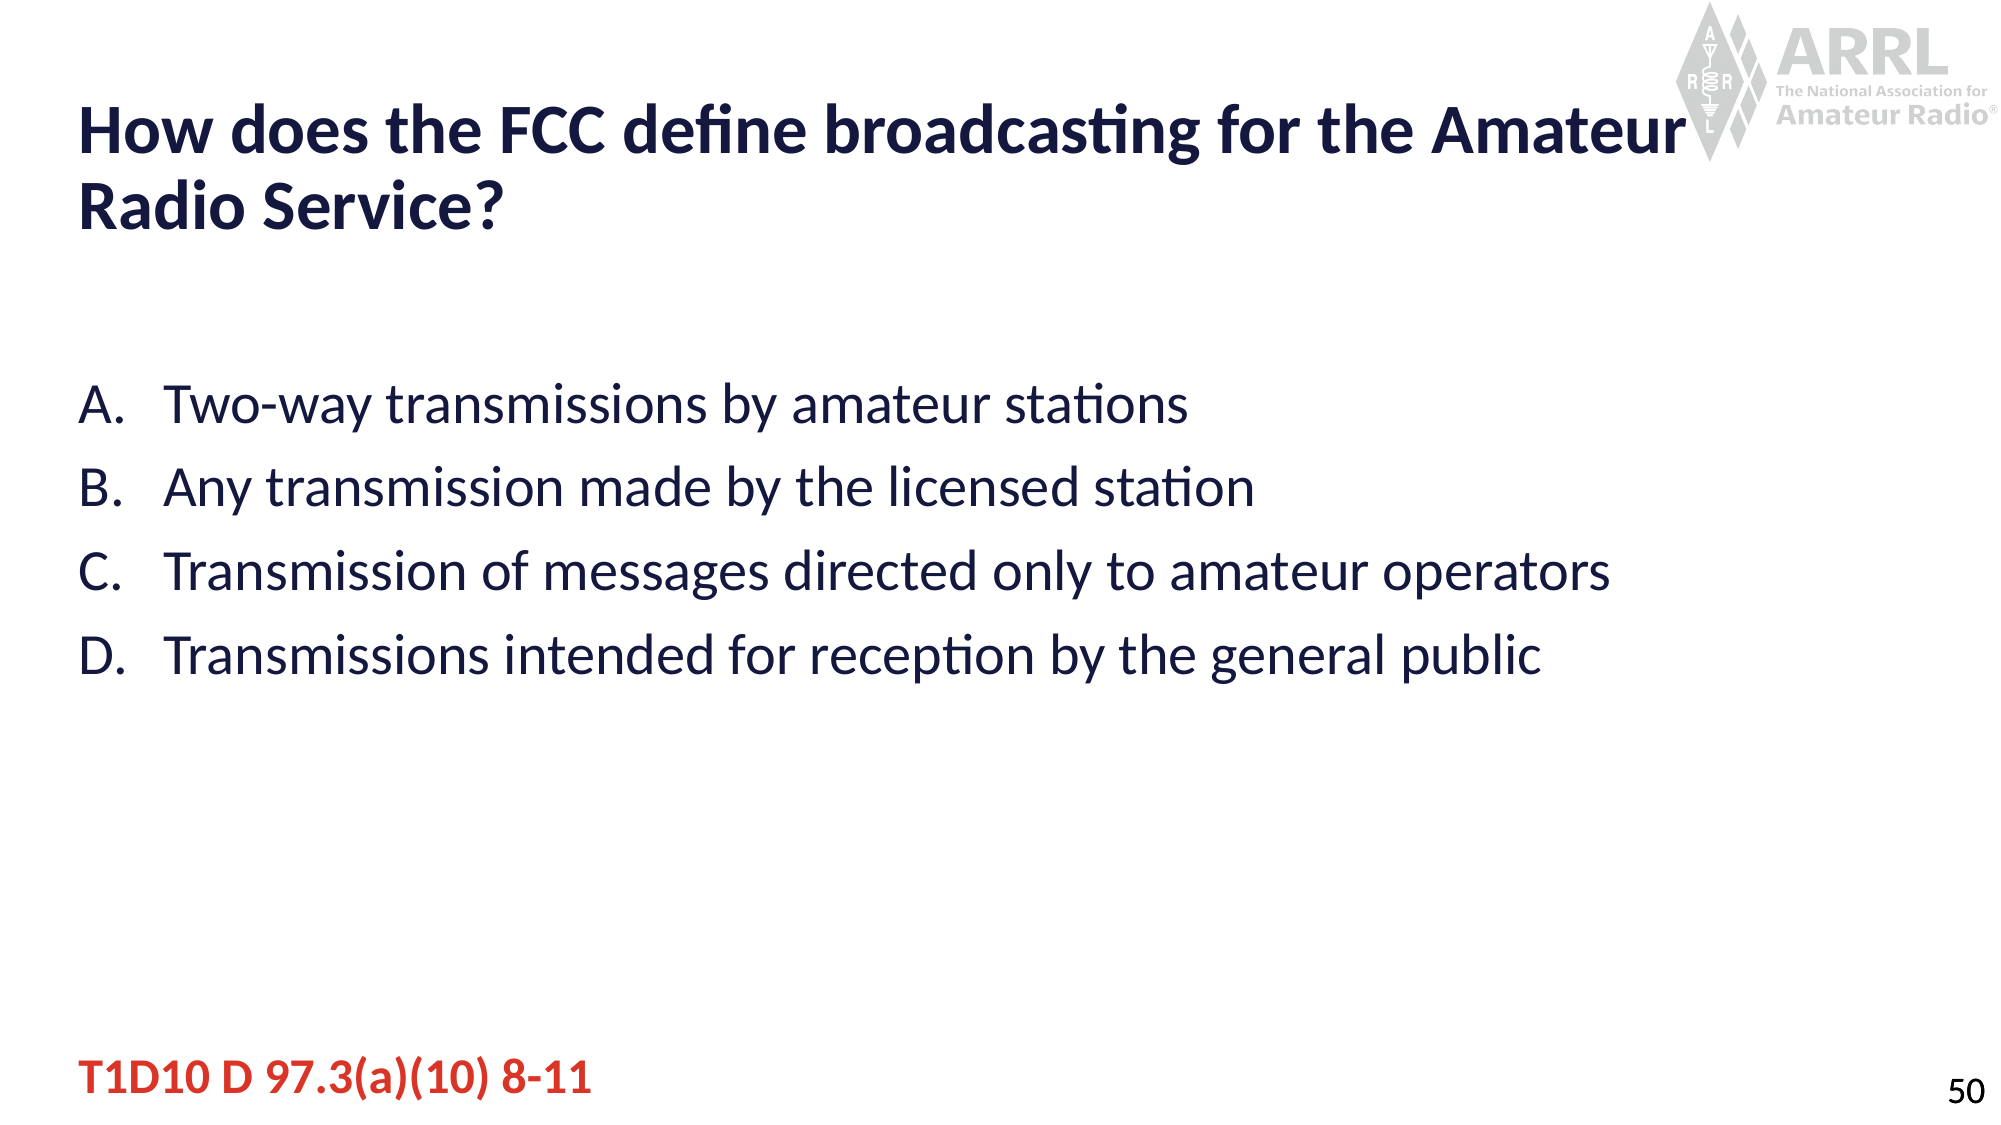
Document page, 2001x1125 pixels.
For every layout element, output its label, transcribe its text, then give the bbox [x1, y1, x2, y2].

list Two-way transmissions by amateur stations Any transmission made by the licensed station Transmission of messages directed only to amateur operators Transmissions intended for reception by the general public [63, 365, 1863, 989]
picture [1674, 0, 2000, 164]
text_box T1D10 D 97.3(a)(10) 8-11 [63, 1036, 1211, 1112]
title How does the FCC define broadcasting for the Amateur Radio Service? [63, 59, 1863, 278]
